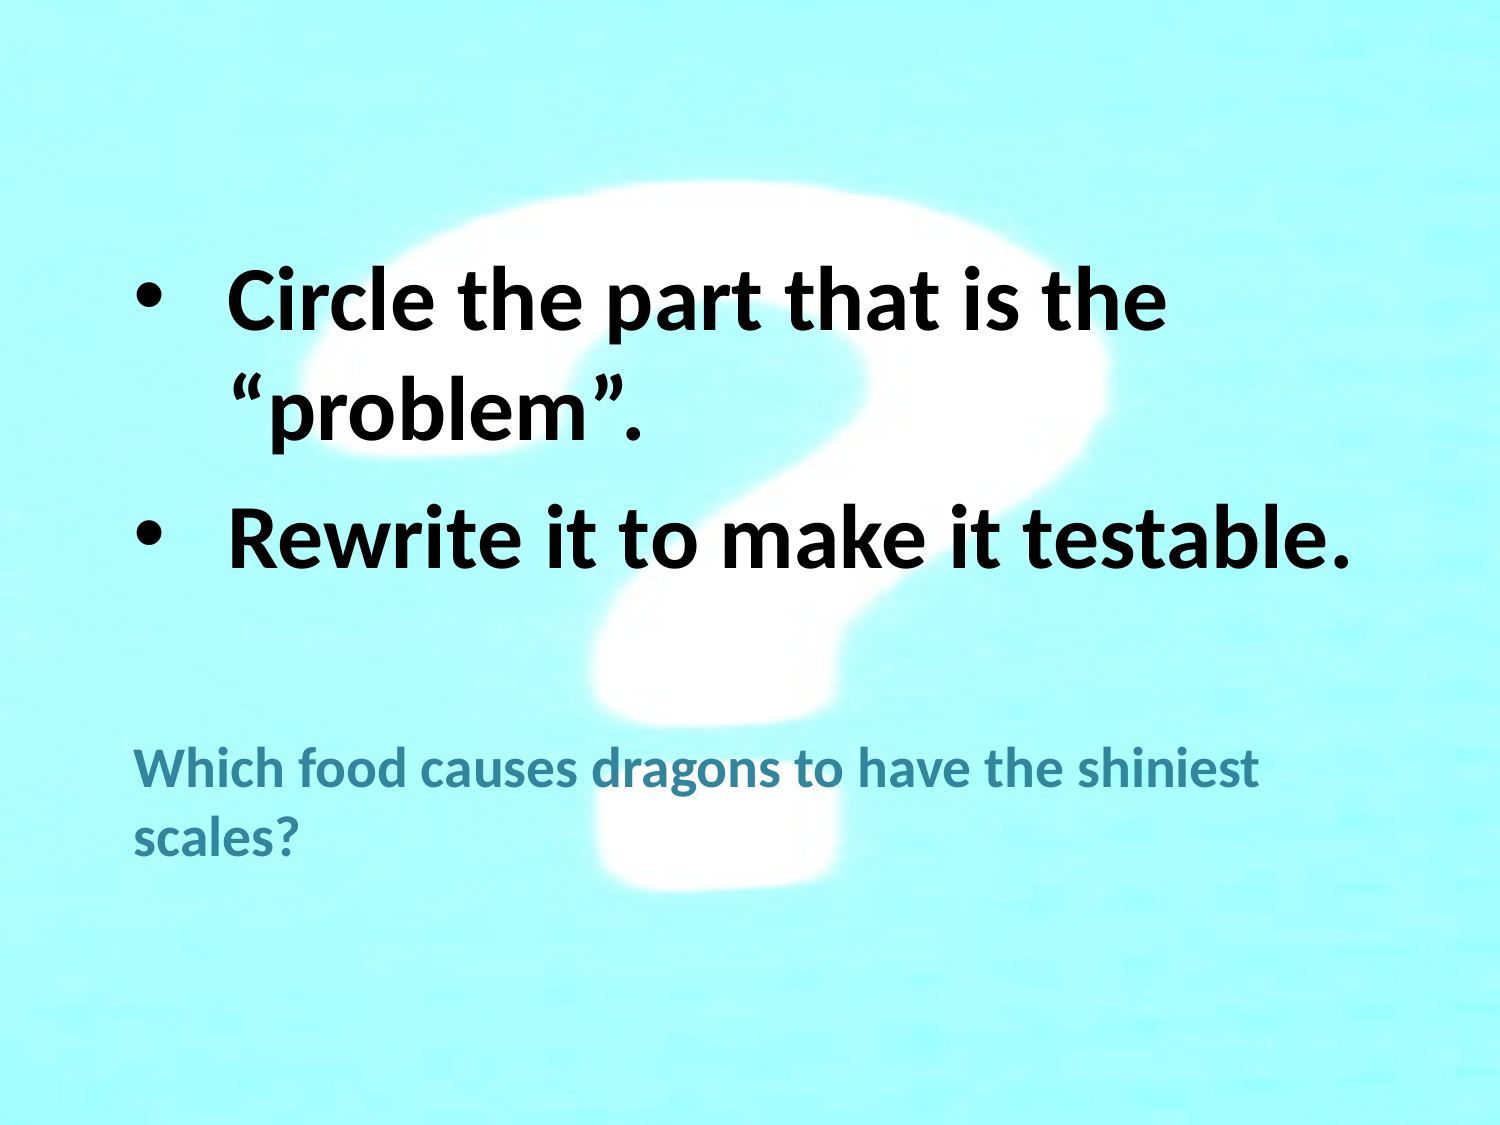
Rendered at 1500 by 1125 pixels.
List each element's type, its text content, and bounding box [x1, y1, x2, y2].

list Circle the part that is the “problem”. Rewrite it to make it testable. [118, 476, 1394, 723]
title Which food causes dragons to have the shiniest scales? [118, 723, 1394, 947]
picture [0, 0, 1500, 1125]
